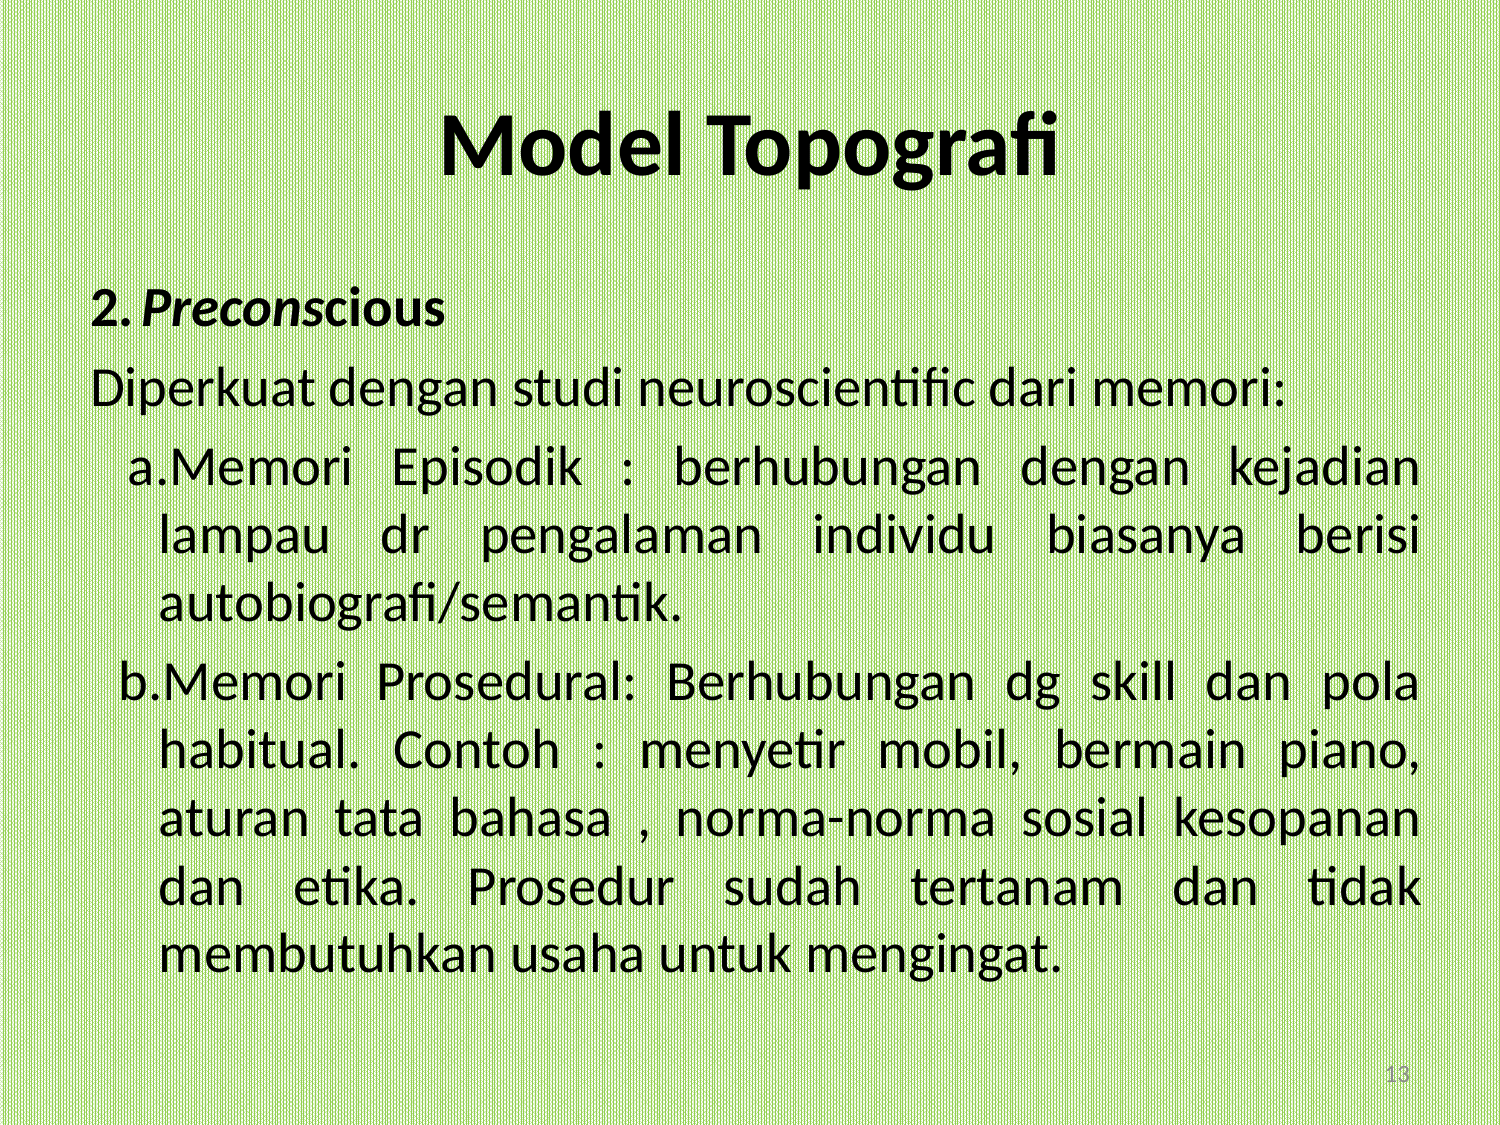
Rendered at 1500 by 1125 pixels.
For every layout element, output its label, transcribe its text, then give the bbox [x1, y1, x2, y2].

list 2. Preconscious Diperkuat dengan studi neuroscientific dari memori: a.Memori Episodik : berhubungan dengan kejadian lampau dr pengalaman individu biasanya berisi autobiografi/semantik. b.Memori Prosedural: Berhubungan dg skill dan pola habitual. Contoh : menyetir mobil, bermain piano, aturan tata bahasa , norma-norma sosial kesopanan dan etika. Prosedur sudah tertanam dan tidak membutuhkan usaha untuk mengingat. [75, 262, 1438, 1005]
title Model Topografi [75, 45, 1425, 233]
slide_number 13 [1074, 1042, 1425, 1103]
